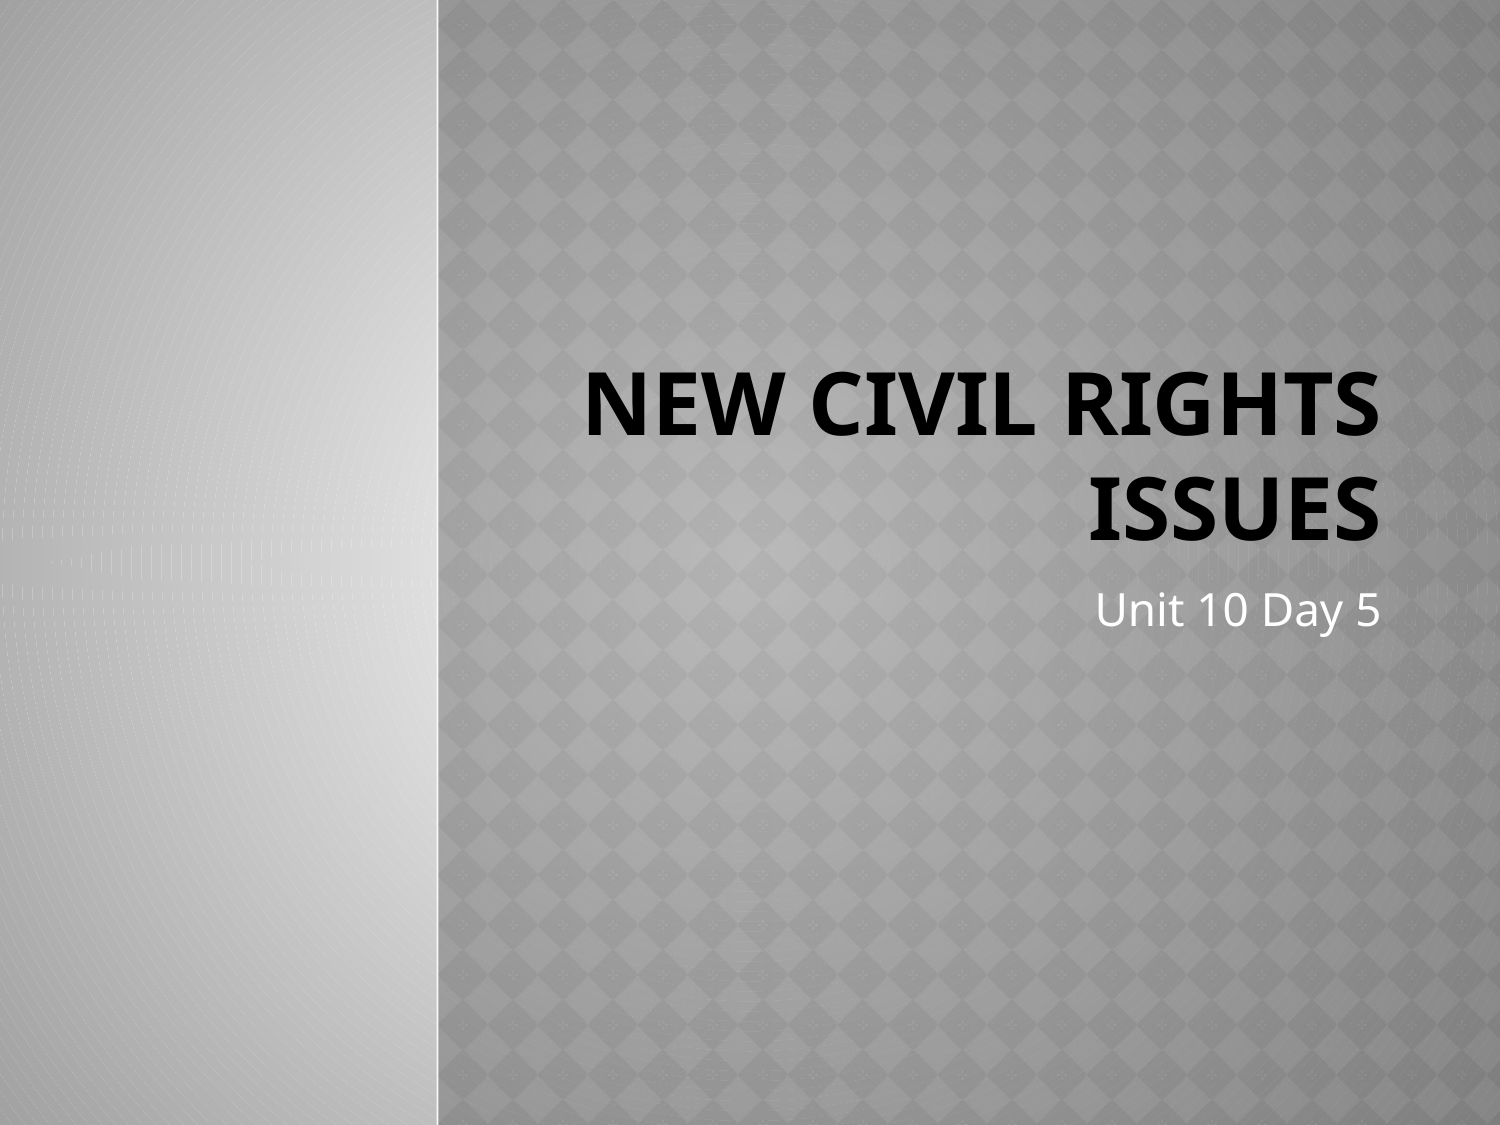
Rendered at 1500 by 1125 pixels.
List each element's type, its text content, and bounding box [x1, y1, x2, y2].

title New Civil rights Issues [552, 87, 1390, 558]
subtitle Unit 10 Day 5 [550, 580, 1390, 762]
